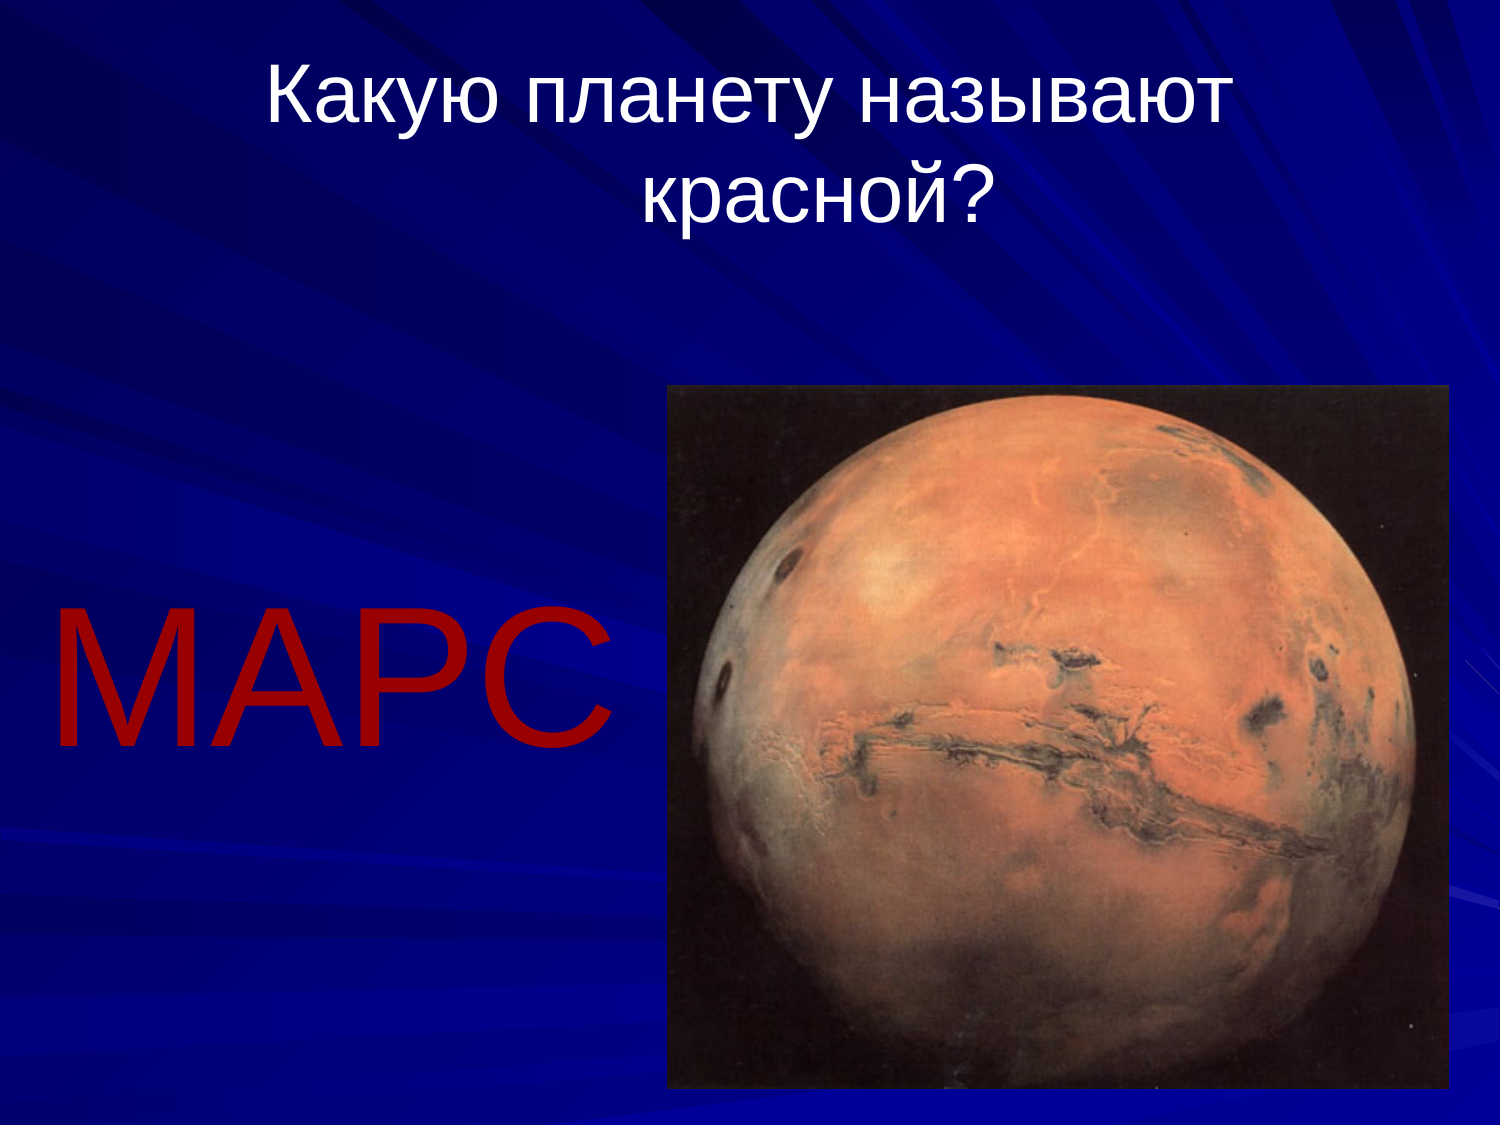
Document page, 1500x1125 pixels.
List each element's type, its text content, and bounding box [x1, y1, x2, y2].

picture [666, 385, 1449, 1089]
title Какую планету называют красной? [74, 45, 1426, 234]
list МАРС [29, 538, 661, 910]
